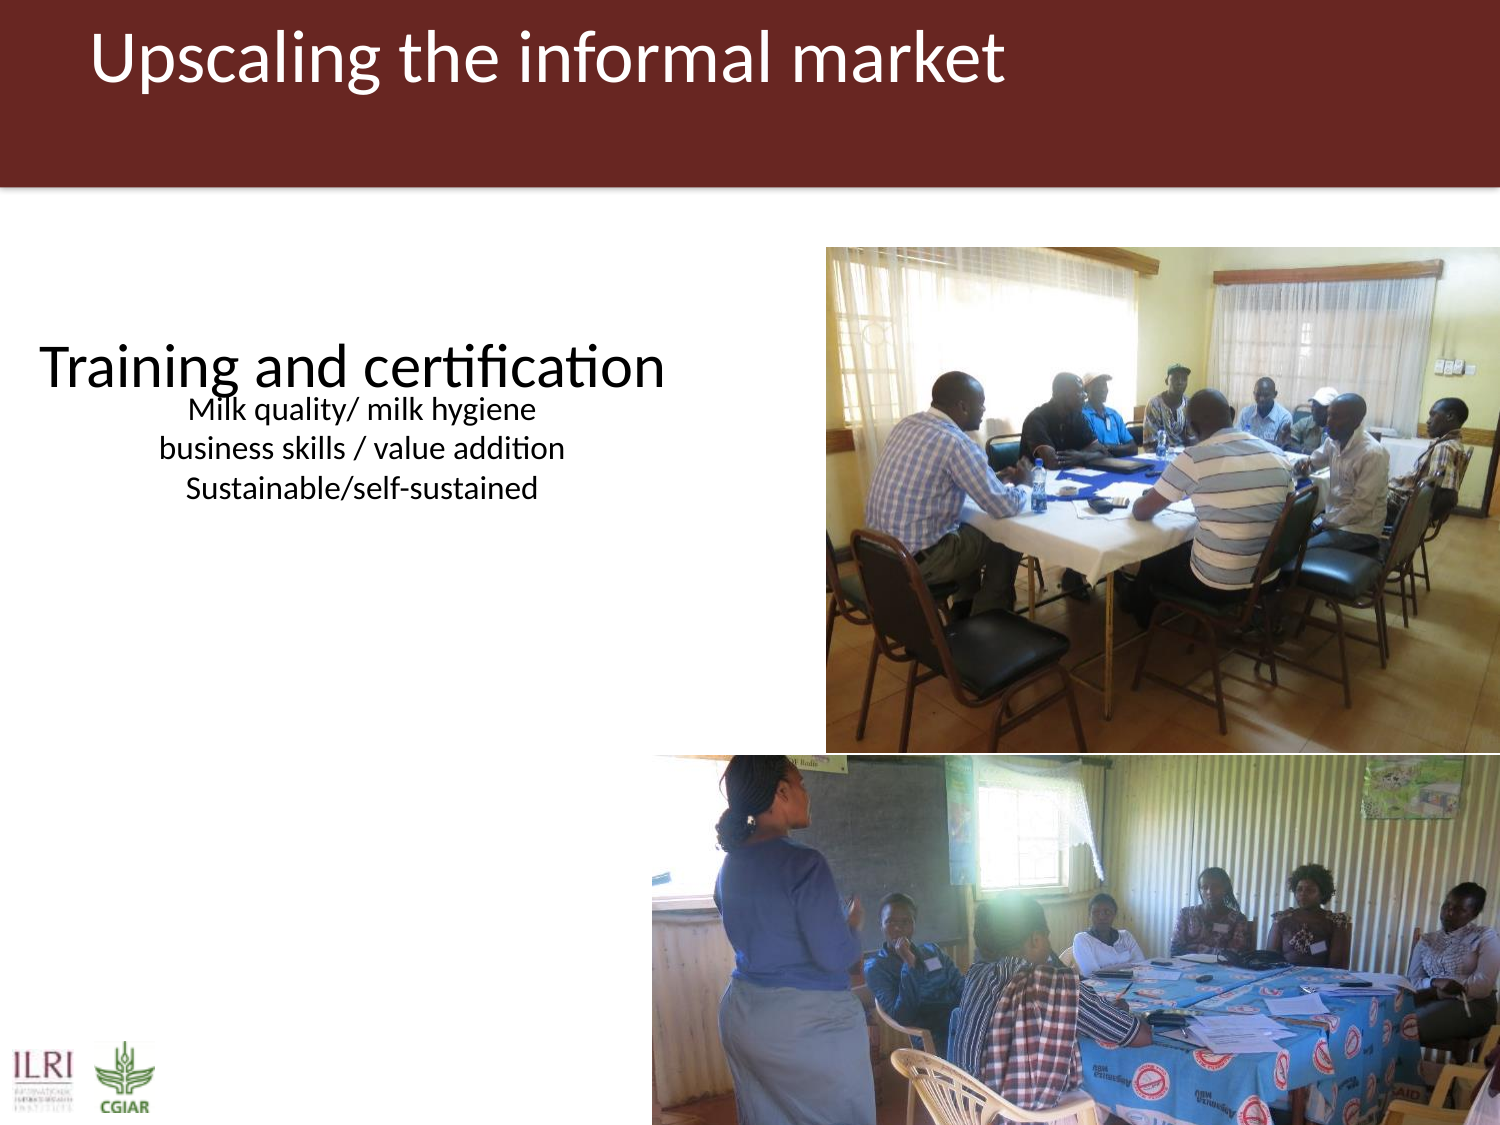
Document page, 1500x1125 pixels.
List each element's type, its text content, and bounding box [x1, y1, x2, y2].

picture [12, 1049, 74, 1113]
title Upscaling the informal market [75, 0, 1425, 188]
list Training and certification [24, 243, 763, 531]
text_box Milk quality/ milk hygiene business skills / value addition Sustainable/self-sustained [75, 379, 650, 514]
picture [651, 755, 1500, 1125]
picture [94, 1041, 155, 1113]
picture [826, 246, 1500, 753]
